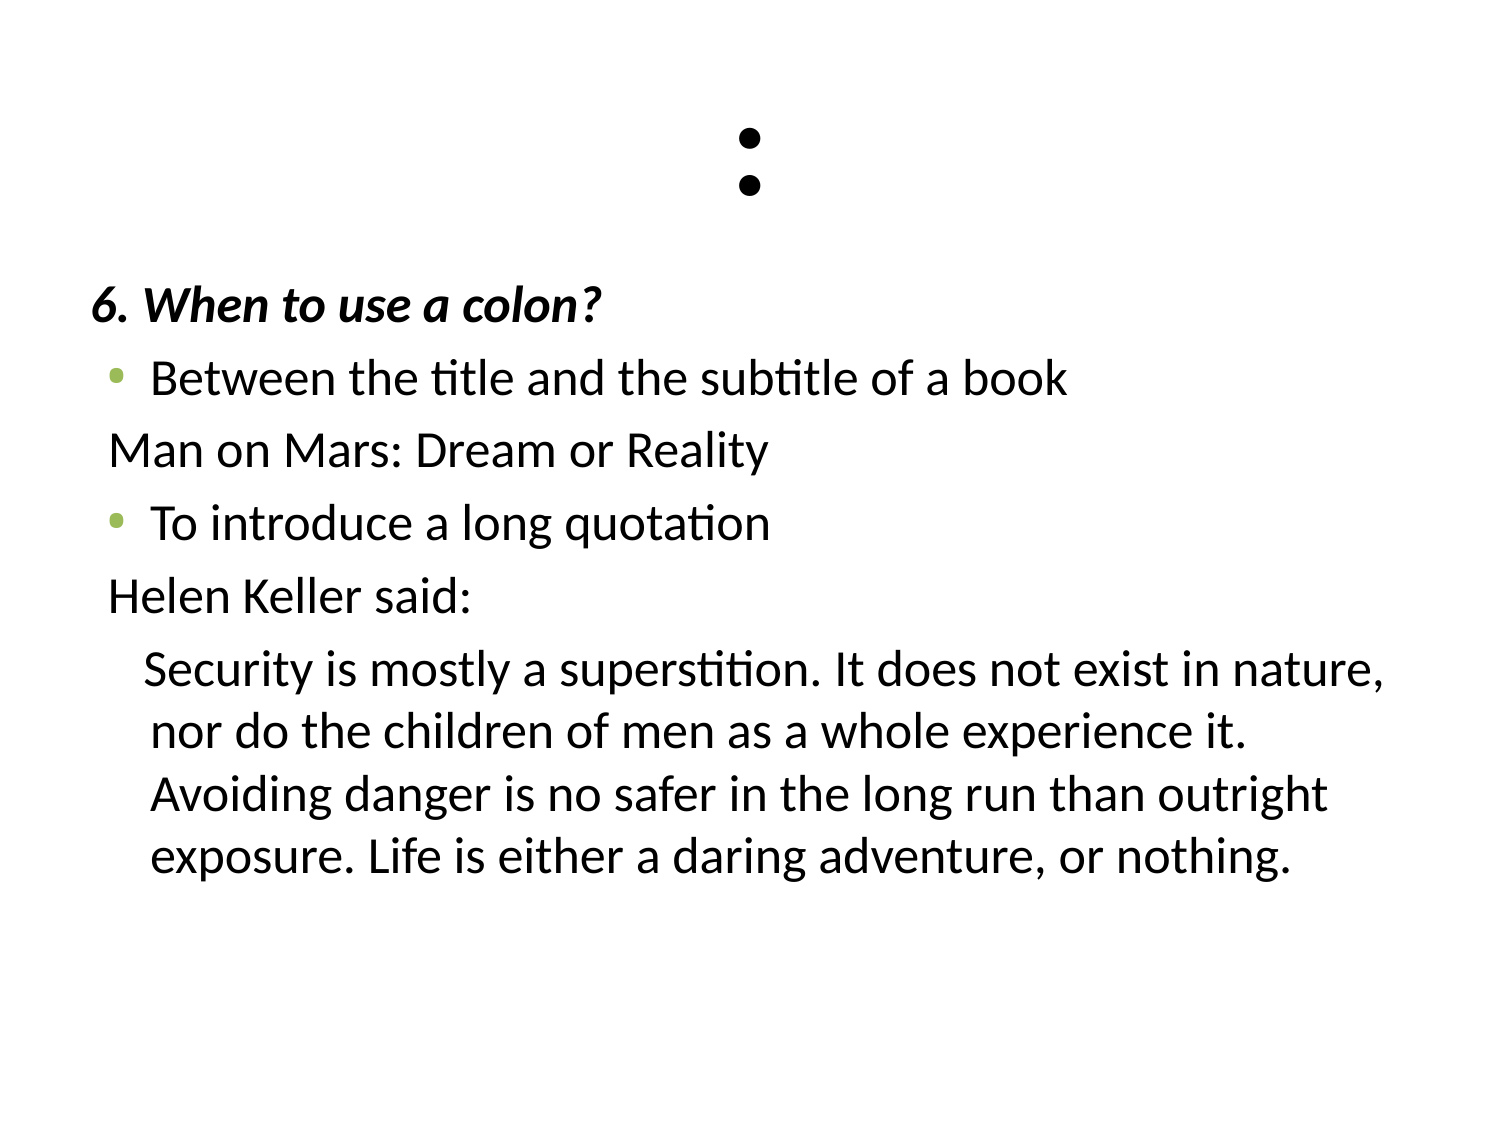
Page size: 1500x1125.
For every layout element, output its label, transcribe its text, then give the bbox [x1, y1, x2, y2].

list 6. When to use a colon? Between the title and the subtitle of a book Man on Mars: Dream or Reality To introduce a long quotation Helen Keller said: Security is mostly a superstition. It does not exist in nature, nor do the children of men as a whole experience it. Avoiding danger is no safer in the long run than outright exposure. Life is either a daring adventure, or nothing. [75, 262, 1425, 1005]
title : [75, 45, 1425, 233]
